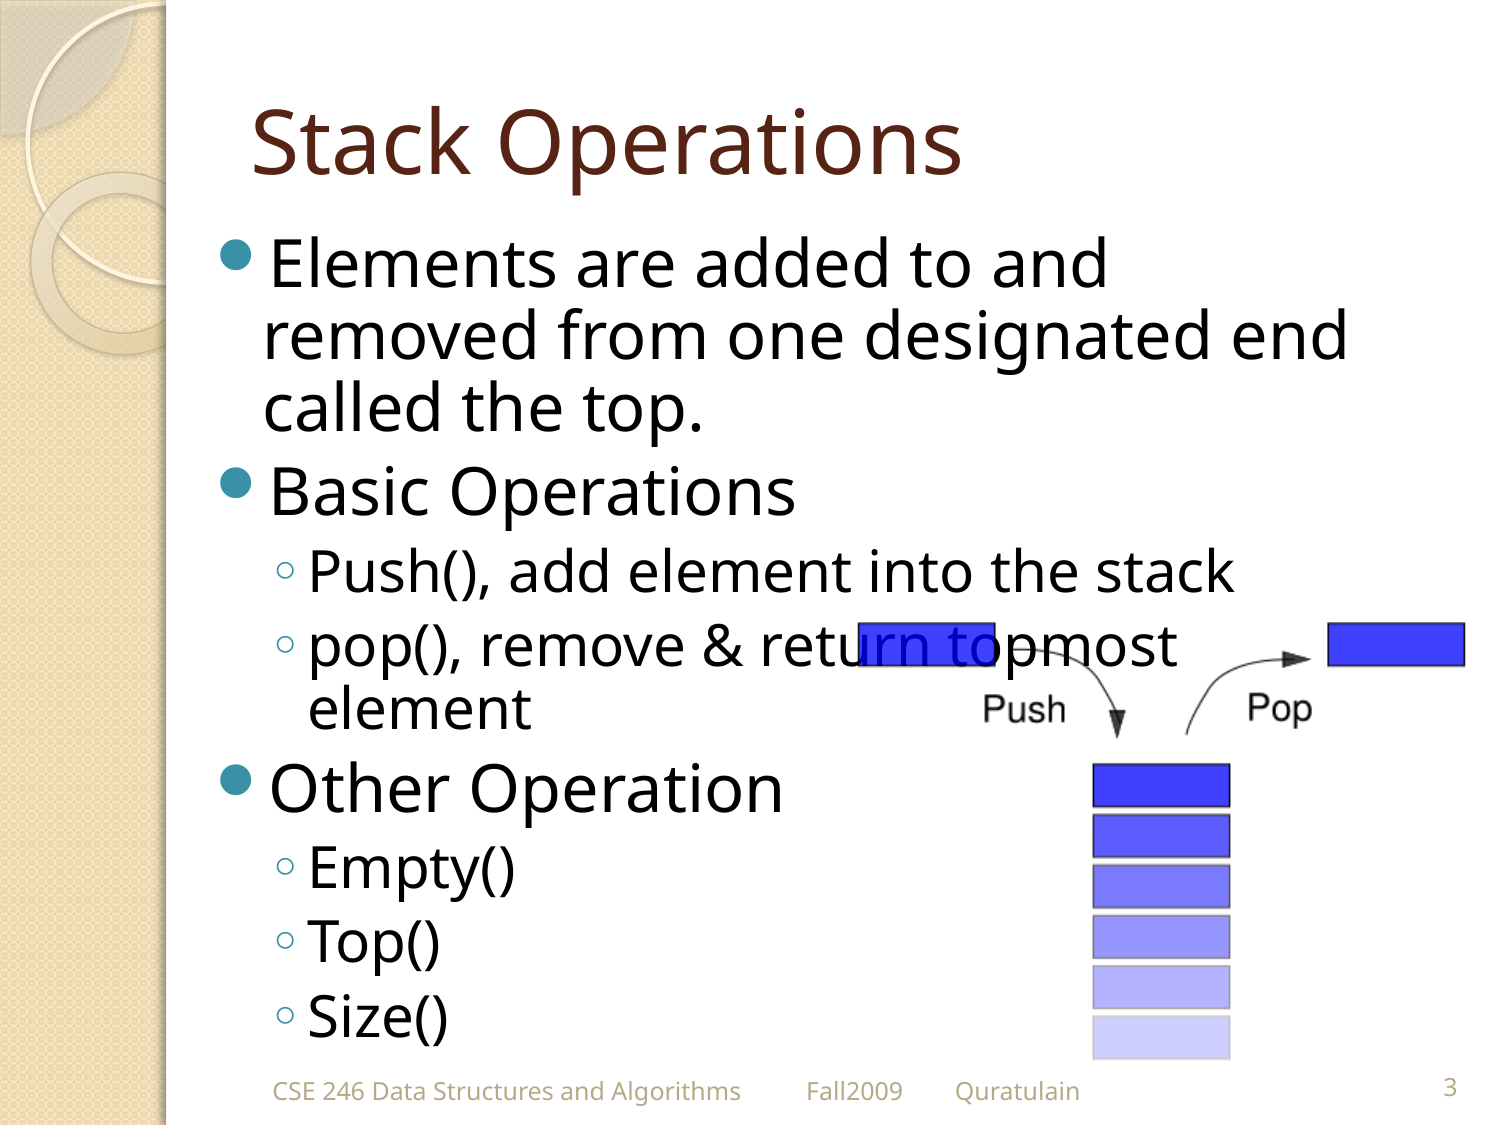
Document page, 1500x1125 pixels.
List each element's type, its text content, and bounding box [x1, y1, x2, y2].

picture [855, 620, 1467, 1061]
title Stack Operations [235, 45, 1466, 233]
slide_number 3 [1413, 1034, 1488, 1113]
list Elements are added to and removed from one designated end called the top. Basic Operations Push(), add element into the stack pop(), remove & return topmost element Other Operation Empty() Top() Size() [187, 222, 1418, 1011]
footer CSE 246 Data Structures and Algorithms Fall2009 Quratulain [257, 1034, 1413, 1113]
